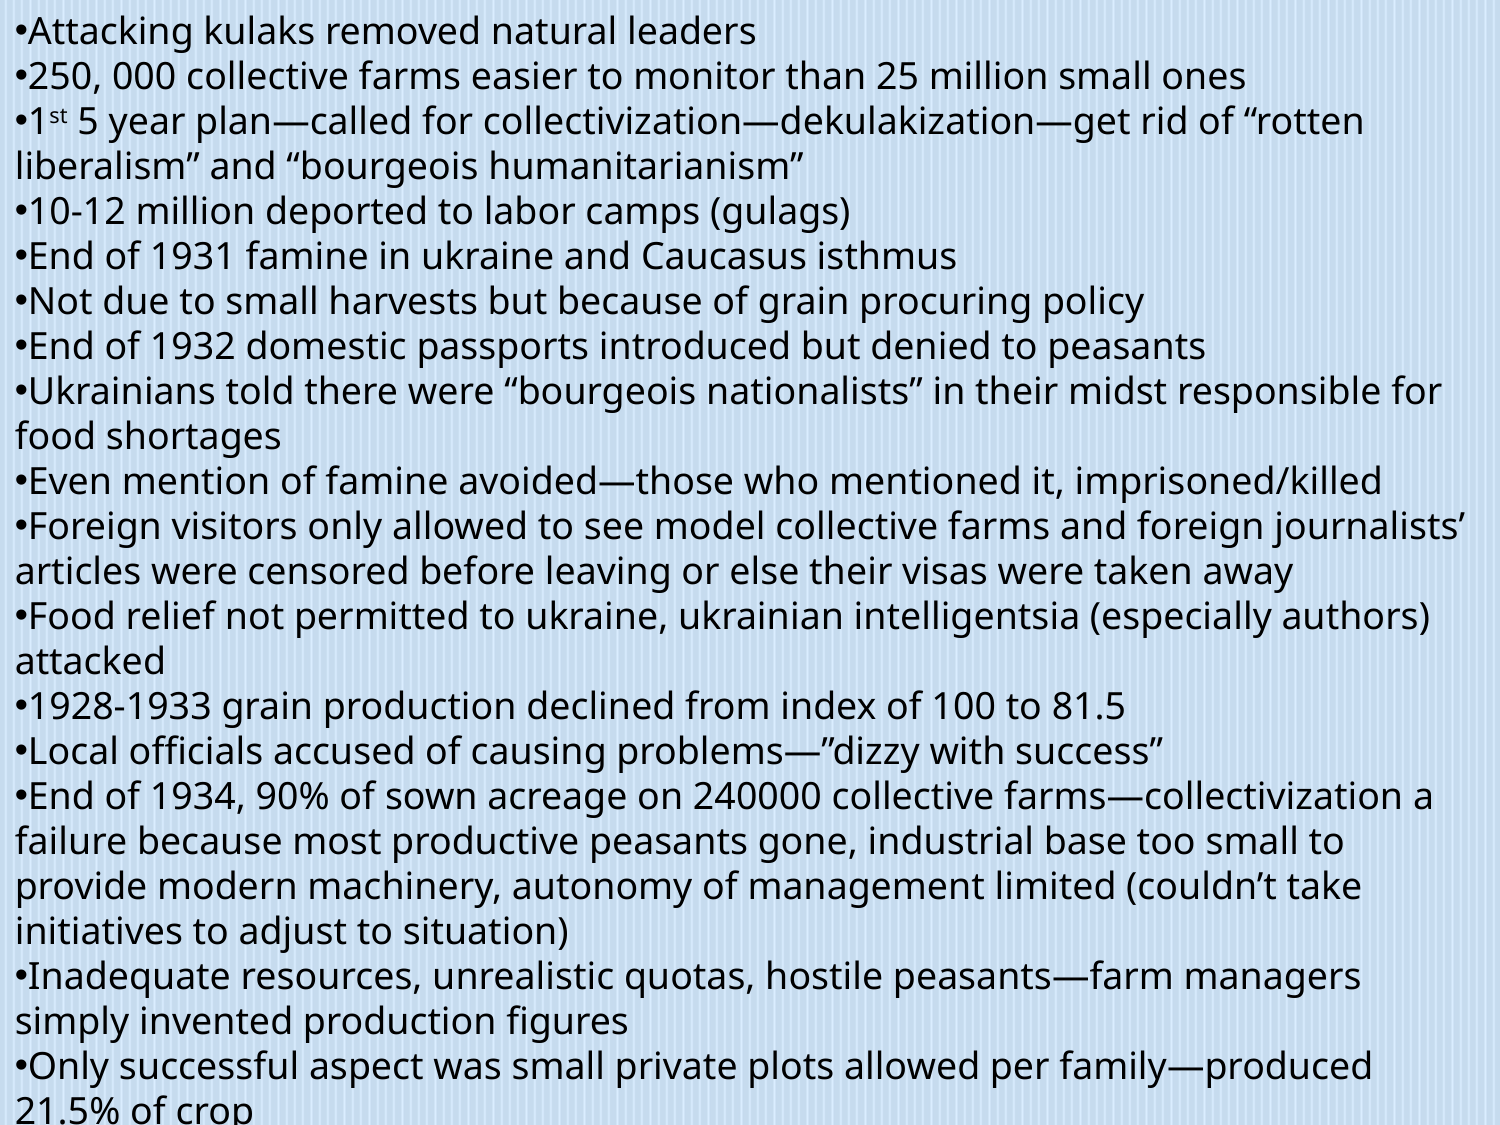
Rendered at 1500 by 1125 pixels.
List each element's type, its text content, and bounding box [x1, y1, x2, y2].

text_box Attacking kulaks removed natural leaders 250, 000 collective farms easier to monitor than 25 million small ones 1st 5 year plan—called for collectivization—dekulakization—get rid of “rotten liberalism” and “bourgeois humanitarianism” 10-12 million deported to labor camps (gulags) End of 1931 famine in ukraine and Caucasus isthmus Not due to small harvests but because of grain procuring policy End of 1932 domestic passports introduced but denied to peasants Ukrainians told there were “bourgeois nationalists” in their midst responsible for food shortages Even mention of famine avoided—those who mentioned it, imprisoned/killed Foreign visitors only allowed to see model collective farms and foreign journalists’ articles were censored before leaving or else their visas were taken away Food relief not permitted to ukraine, ukrainian intelligentsia (especially authors) attacked 1928-1933 grain production declined from index of 100 to 81.5 Local officials accused of causing problems—”dizzy with success” End of 1934, 90% of sown acreage on 240000 collective farms—collectivization a failure because most productive peasants gone, industrial base too small to provide modern machinery, autonomy of management limited (couldn’t take initiatives to adjust to situation) Inadequate resources, unrealistic quotas, hostile peasants—farm managers simply invented production figures Only successful aspect was small private plots allowed per family—produced 21.5% of crop Average citizen’s diet much worse than in 1928 5 yr plan’s main focus was industry—unrealistically high targets, but 5yr time span looked long enough to make it seem achievable and short enough to make sacrifices seem temporary [0, 0, 1500, 1125]
